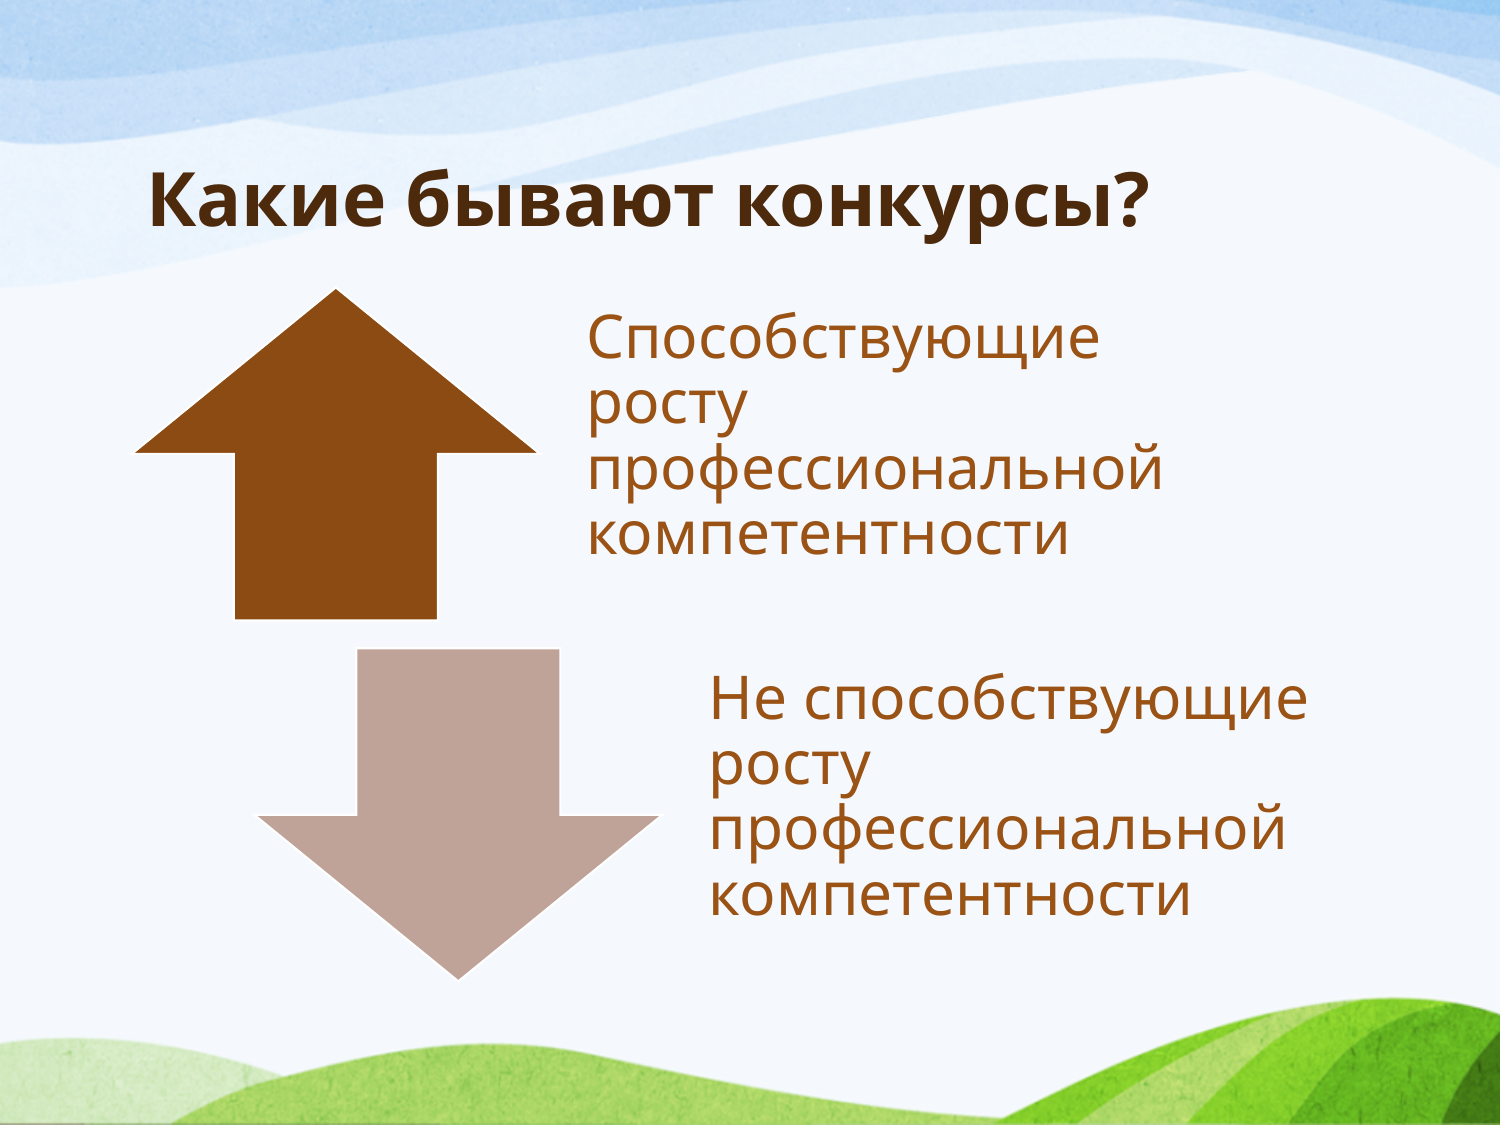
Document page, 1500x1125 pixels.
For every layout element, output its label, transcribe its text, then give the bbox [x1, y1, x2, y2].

picture [0, 0, 1500, 1125]
title Какие бывают конкурсы? [131, 50, 1369, 250]
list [130, 287, 1369, 982]
